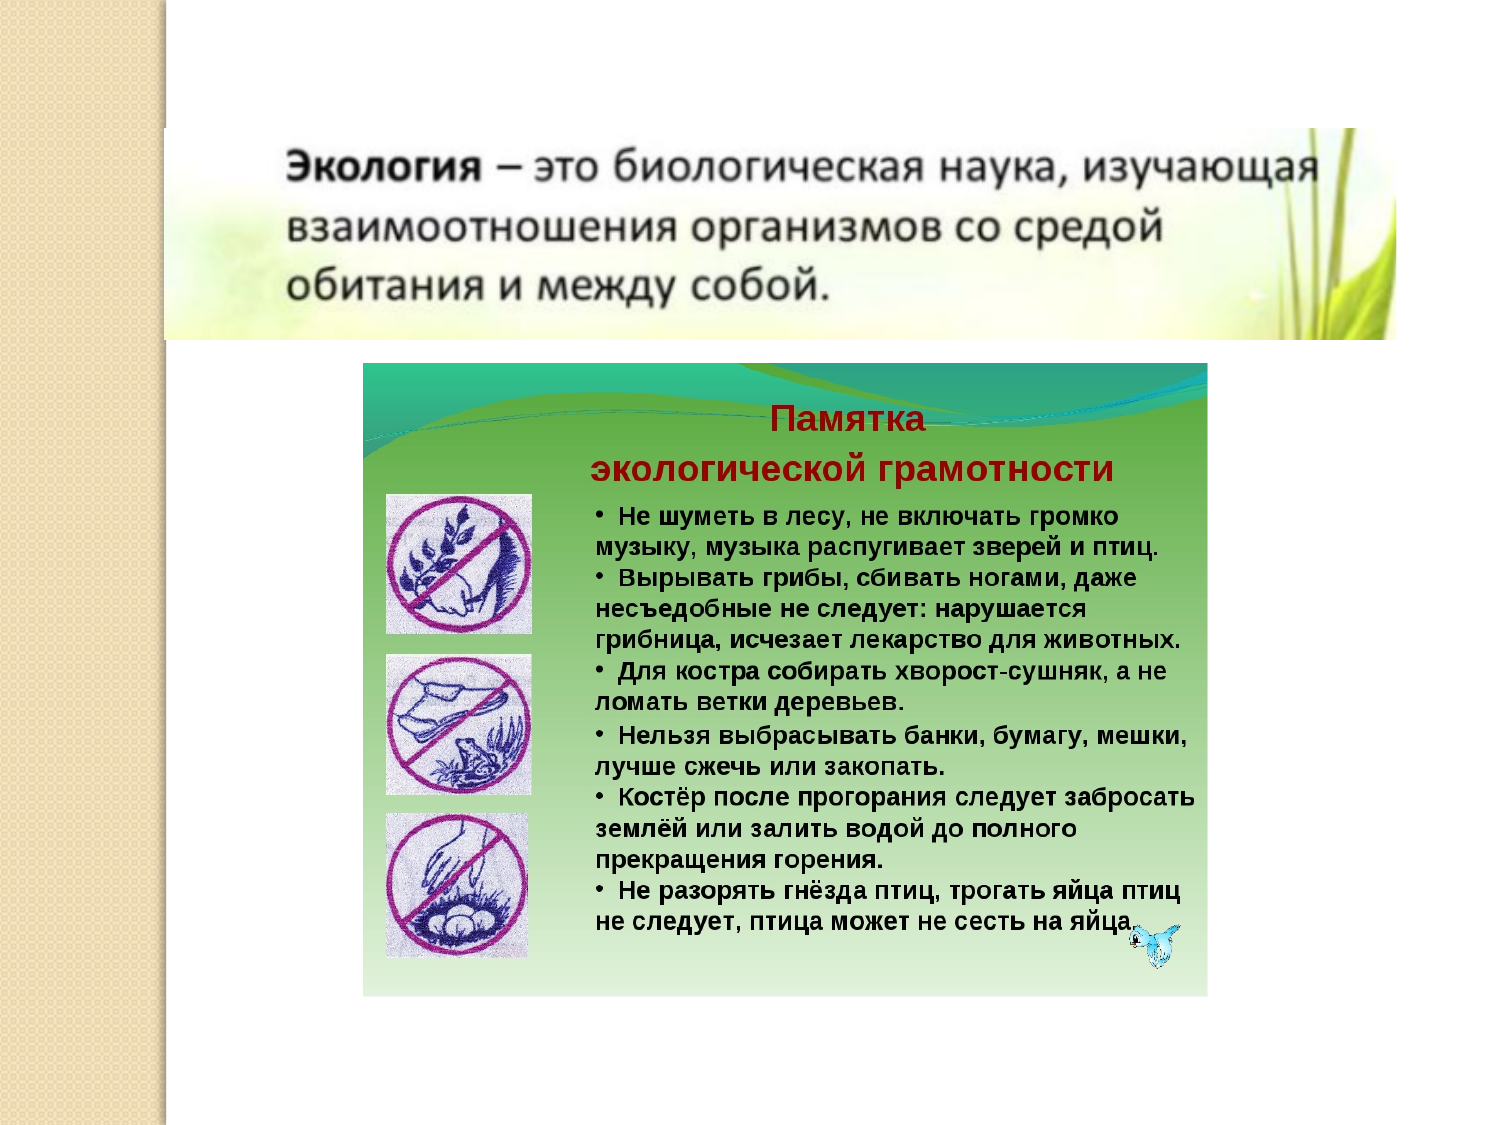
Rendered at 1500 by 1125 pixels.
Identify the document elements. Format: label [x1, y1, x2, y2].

picture [163, 128, 1397, 341]
picture [362, 362, 1208, 997]
